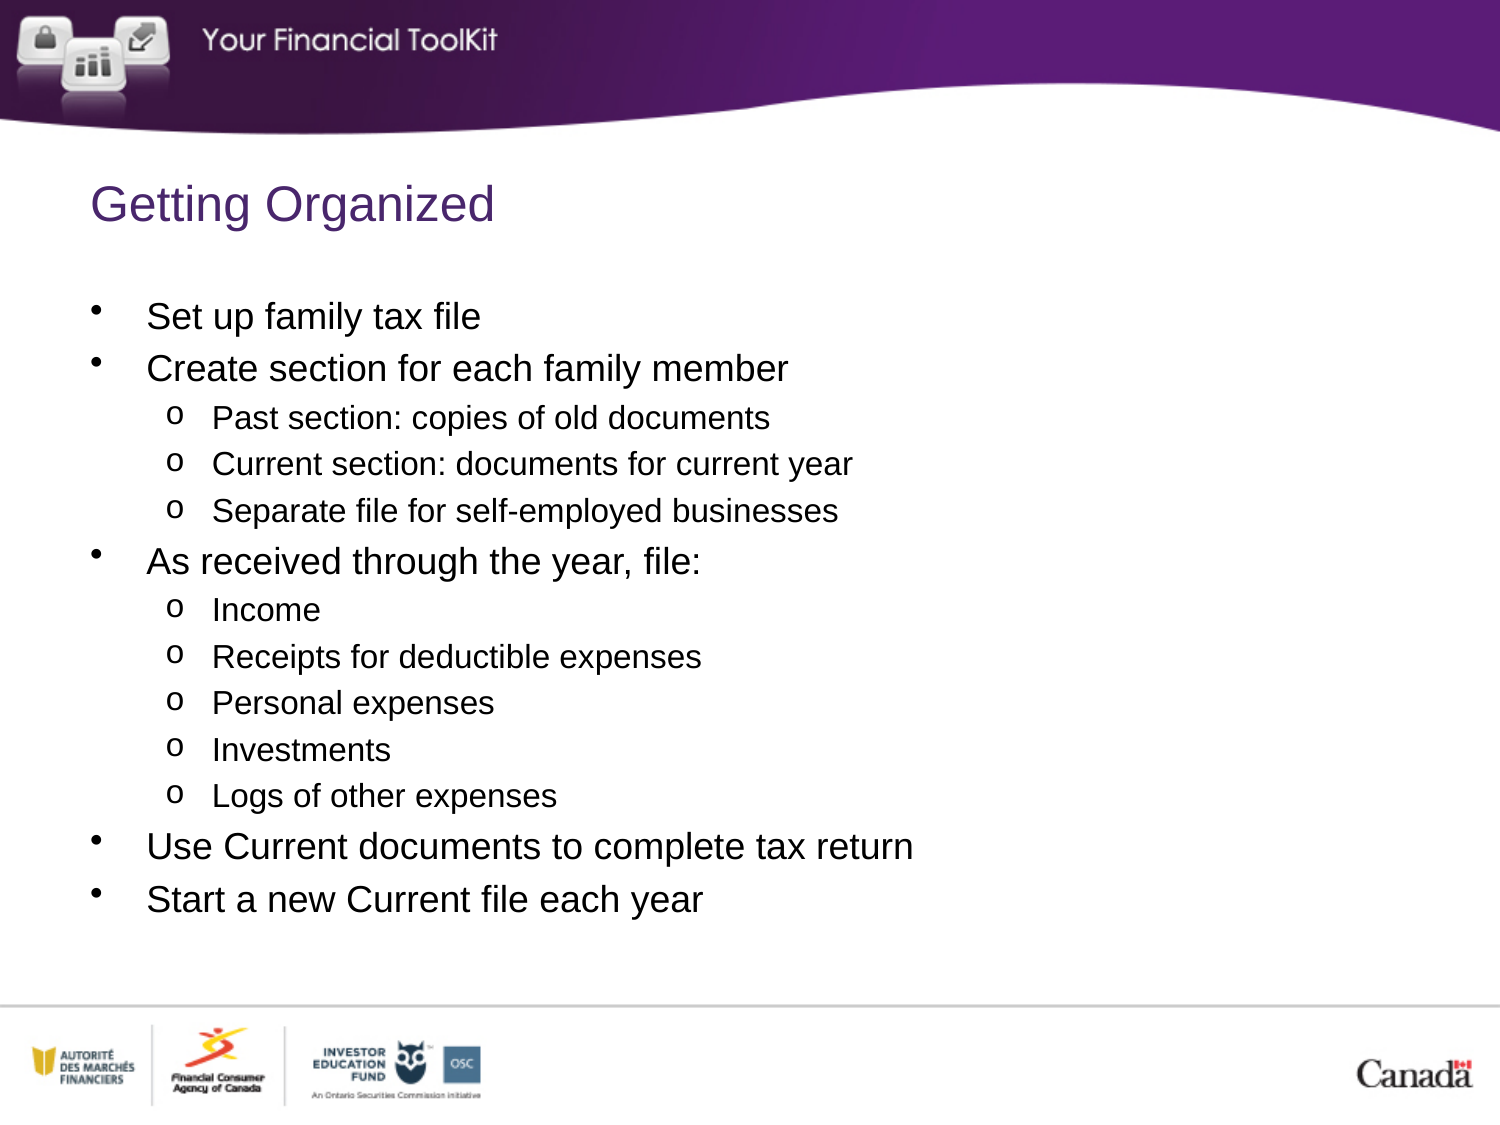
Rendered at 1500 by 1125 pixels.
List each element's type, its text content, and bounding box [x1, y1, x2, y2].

picture [0, 0, 1500, 1125]
title Getting Organized [75, 164, 1211, 284]
list Set up family tax file Create section for each family member Past section: copies of old documents Current section: documents for current year Separate file for self-employed businesses As received through the year, file: Income Receipts for deductible expenses Personal expenses Investments Logs of other expenses Use Current documents to complete tax return Start a new Current file each year [75, 284, 1425, 987]
